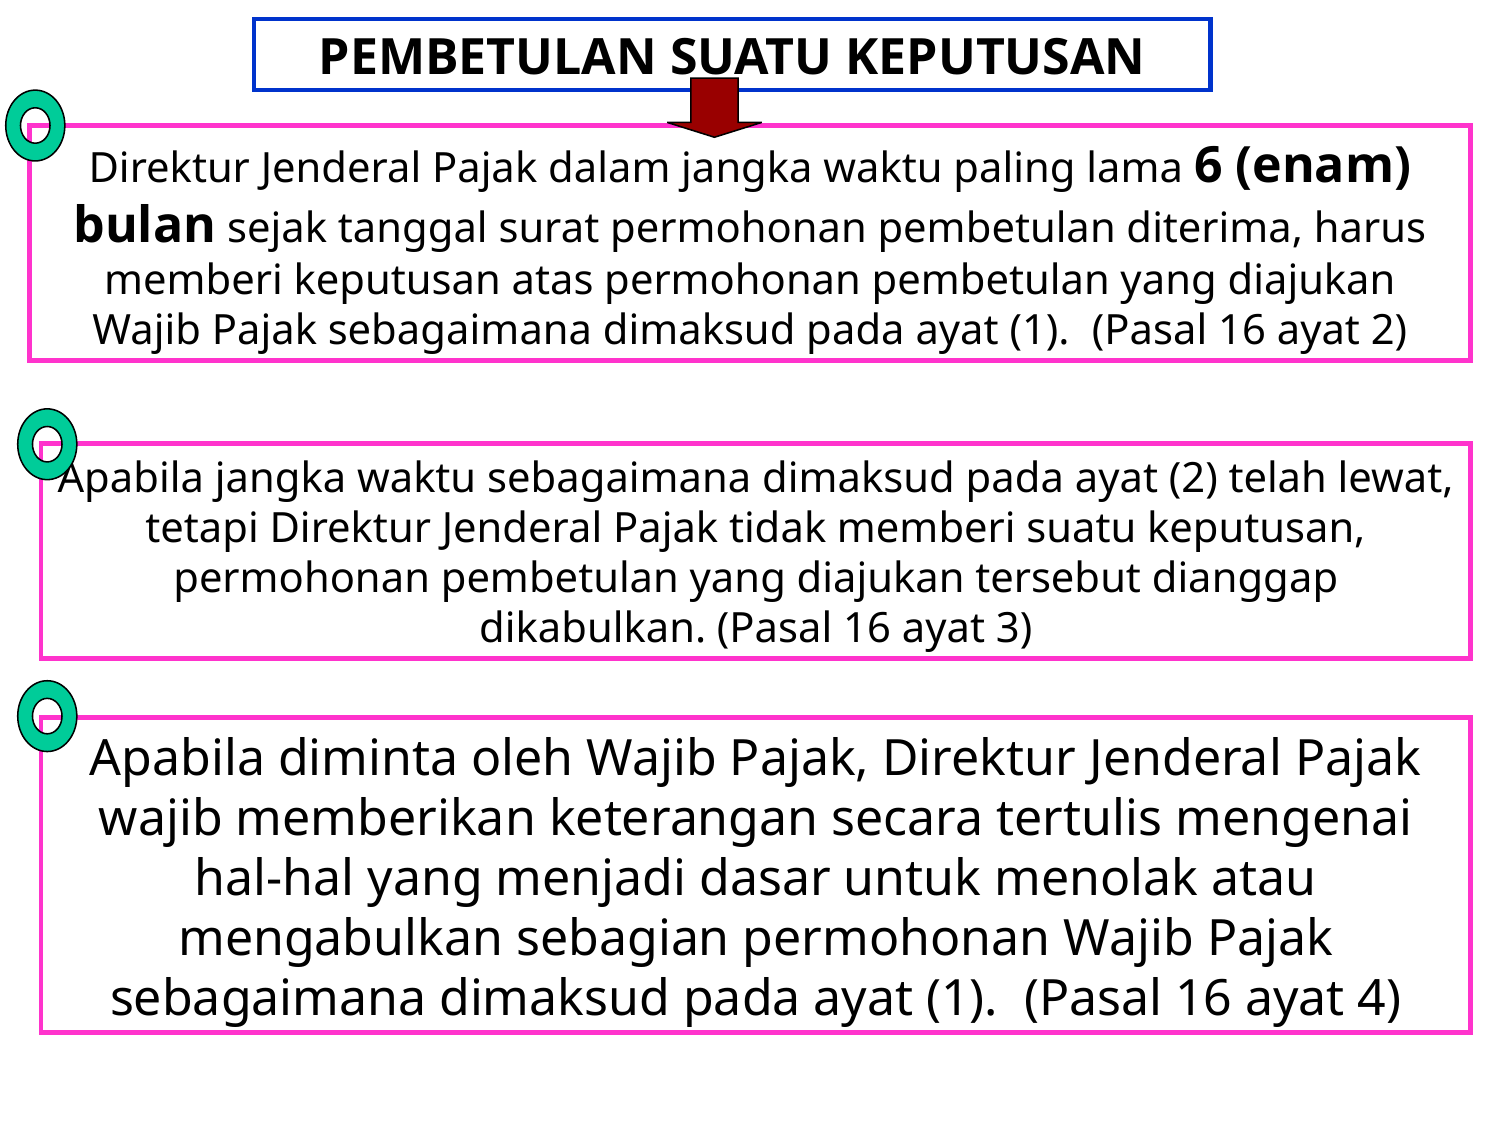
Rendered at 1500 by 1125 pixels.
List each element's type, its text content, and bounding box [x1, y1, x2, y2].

title PEMBETULAN SUATU KEPUTUSAN [253, 18, 1211, 91]
text_box Apabila diminta oleh Wajib Pajak, Direktur Jenderal Pajak wajib memberikan keterangan secara tertulis mengenai hal-hal yang menjadi dasar untuk menolak atau mengabulkan sebagian permohonan Wajib Pajak sebagaimana dimaksud pada ayat (1). (Pasal 16 ayat 4) [41, 717, 1471, 1033]
text_box [17, 680, 77, 752]
text_box Apabila jangka waktu sebagaimana dimaksud pada ayat (2) telah lewat, tetapi Direktur Jenderal Pajak tidak memberi suatu keputusan, permohonan pembetulan yang diajukan tersebut dianggap dikabulkan. (Pasal 16 ayat 3) [41, 443, 1471, 659]
text_box [17, 408, 77, 480]
text_box [667, 78, 762, 138]
text_box [5, 90, 65, 161]
text_box Direktur Jenderal Pajak dalam jangka waktu paling lama 6 (enam) bulan sejak tanggal surat permohonan pembetulan diterima, harus memberi keputusan atas permohonan pembetulan yang diajukan Wajib Pajak sebagaimana dimaksud pada ayat (1). (Pasal 16 ayat 2) [29, 125, 1471, 361]
